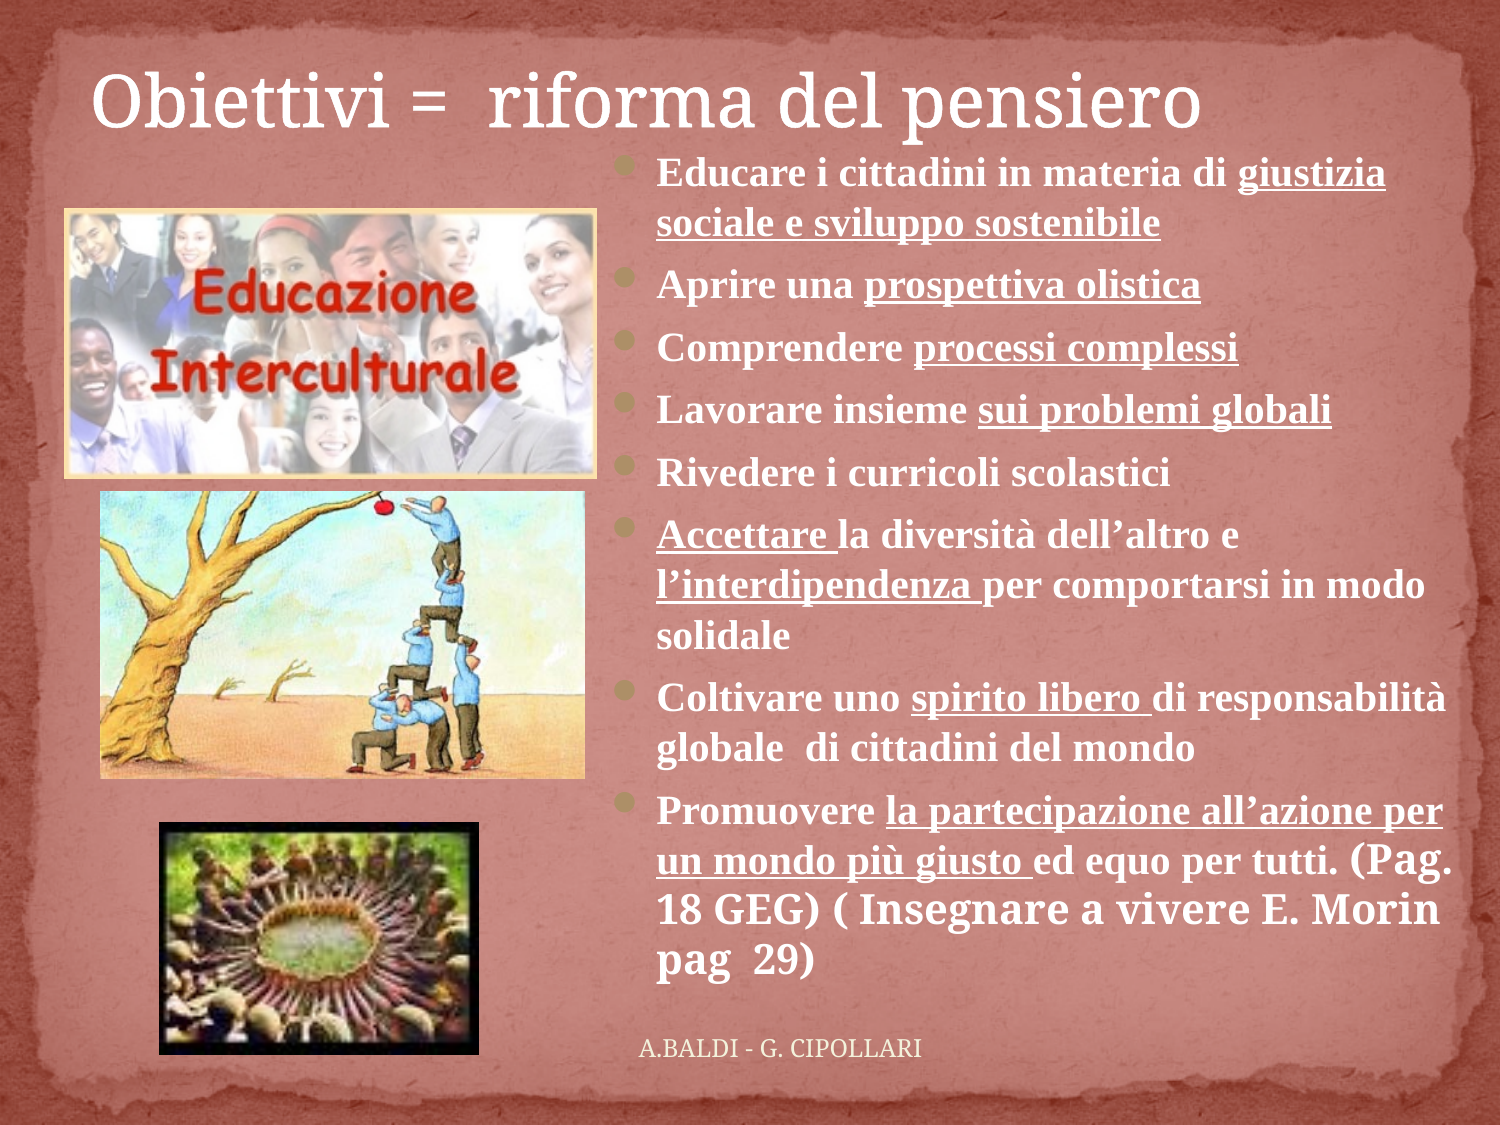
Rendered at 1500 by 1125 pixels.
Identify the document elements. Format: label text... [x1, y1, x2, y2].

list Educare i cittadini in materia di giustizia sociale e sviluppo sostenibile Aprire una prospettiva olistica Comprendere processi complessi Lavorare insieme sui problemi globali Rivedere i curricoli scolastici Accettare la diversità dell’altro e l’interdipendenza per comportarsi in modo solidale Coltivare uno spirito libero di responsabilità globale di cittadini del mondo Promuovere la partecipazione all’azione per un mondo più giusto ed equo per tutti. (Pag. 18 GEG) ( Insegnare a vivere E. Morin pag 29) [596, 137, 1500, 1047]
footer A.BALDI - G. CIPOLLARI [350, 1017, 938, 1081]
title Obiettivi = riforma del pensiero [74, 45, 1425, 150]
picture [64, 208, 597, 479]
picture [100, 491, 585, 779]
picture [159, 822, 479, 1055]
